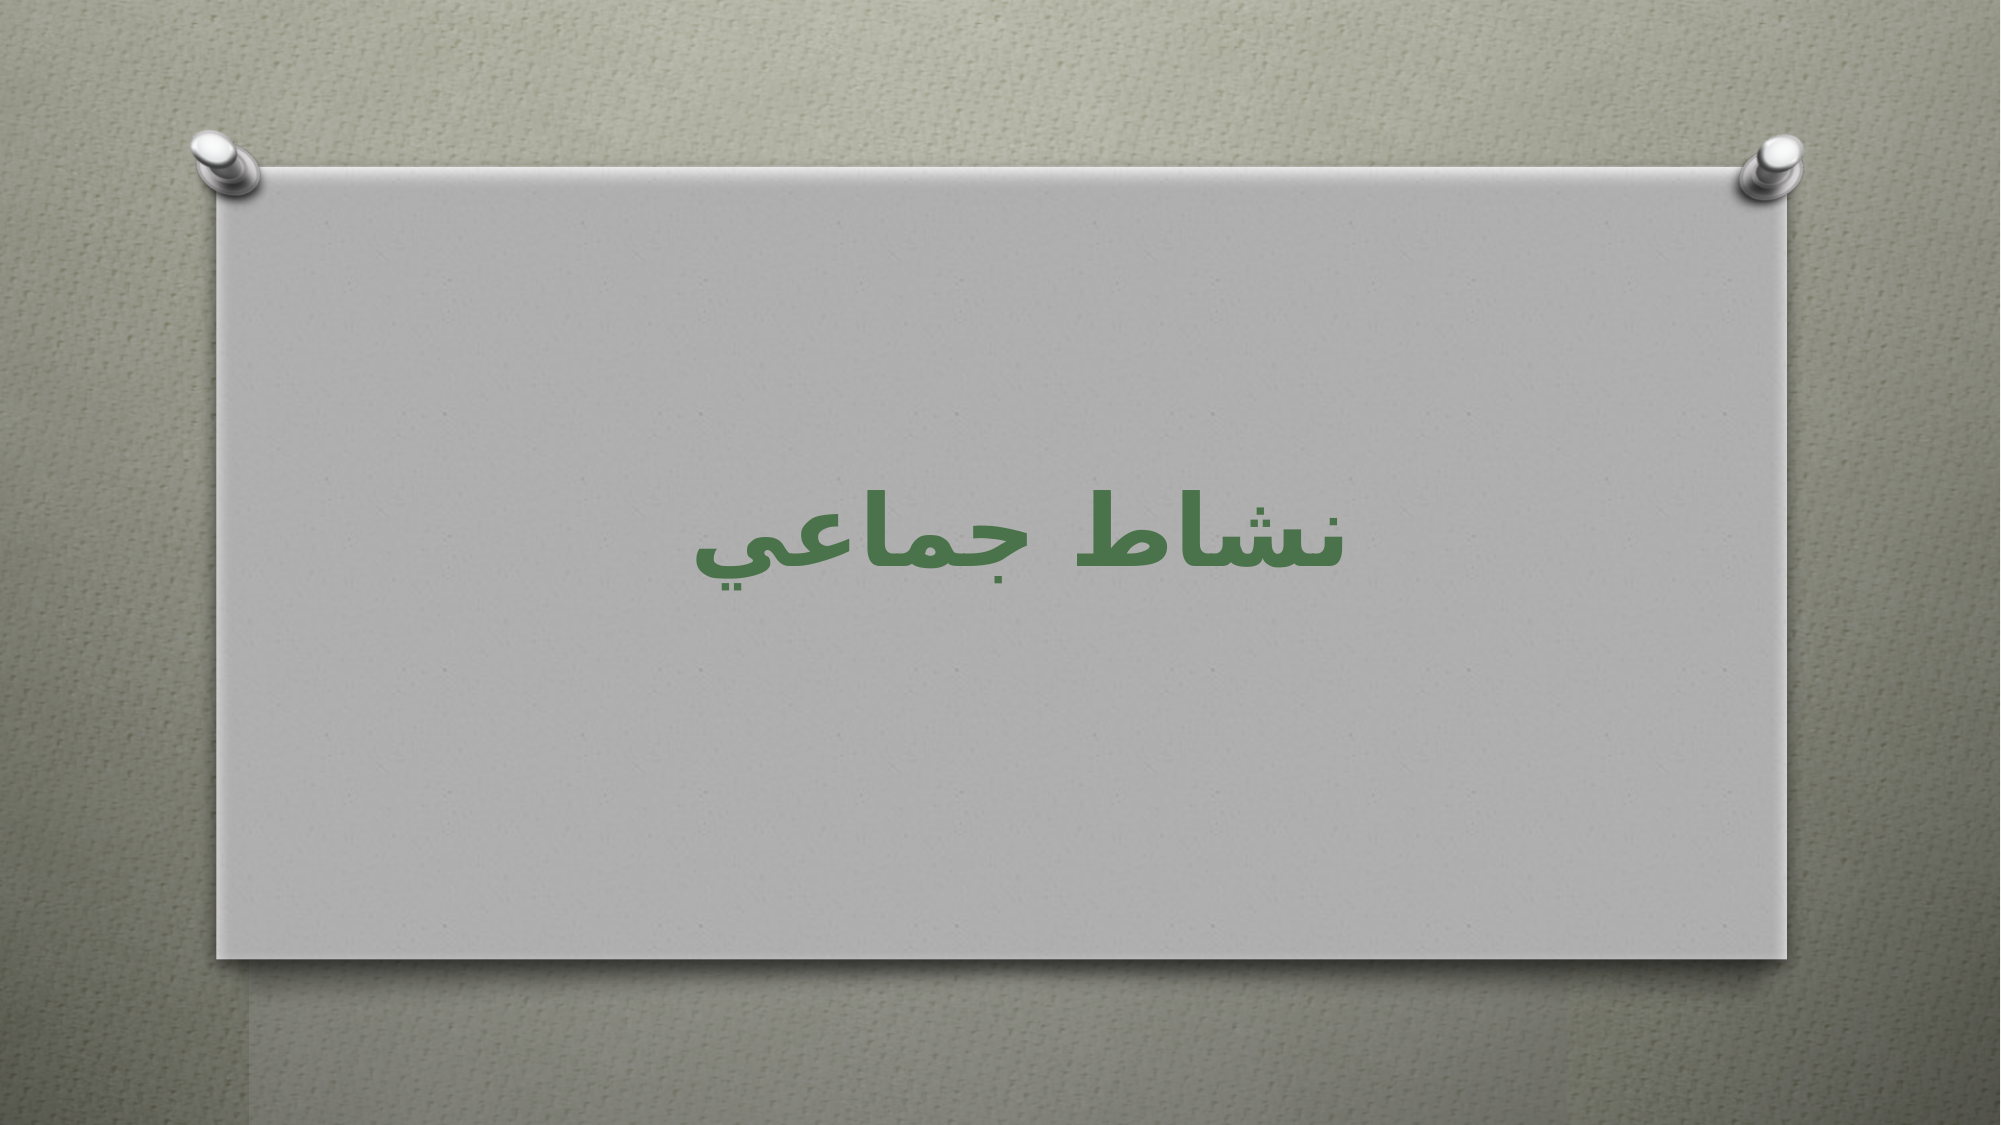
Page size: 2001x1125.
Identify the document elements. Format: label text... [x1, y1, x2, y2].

picture [155, 94, 305, 229]
picture [1707, 104, 1854, 235]
title نشاط جماعي [377, 294, 1630, 595]
